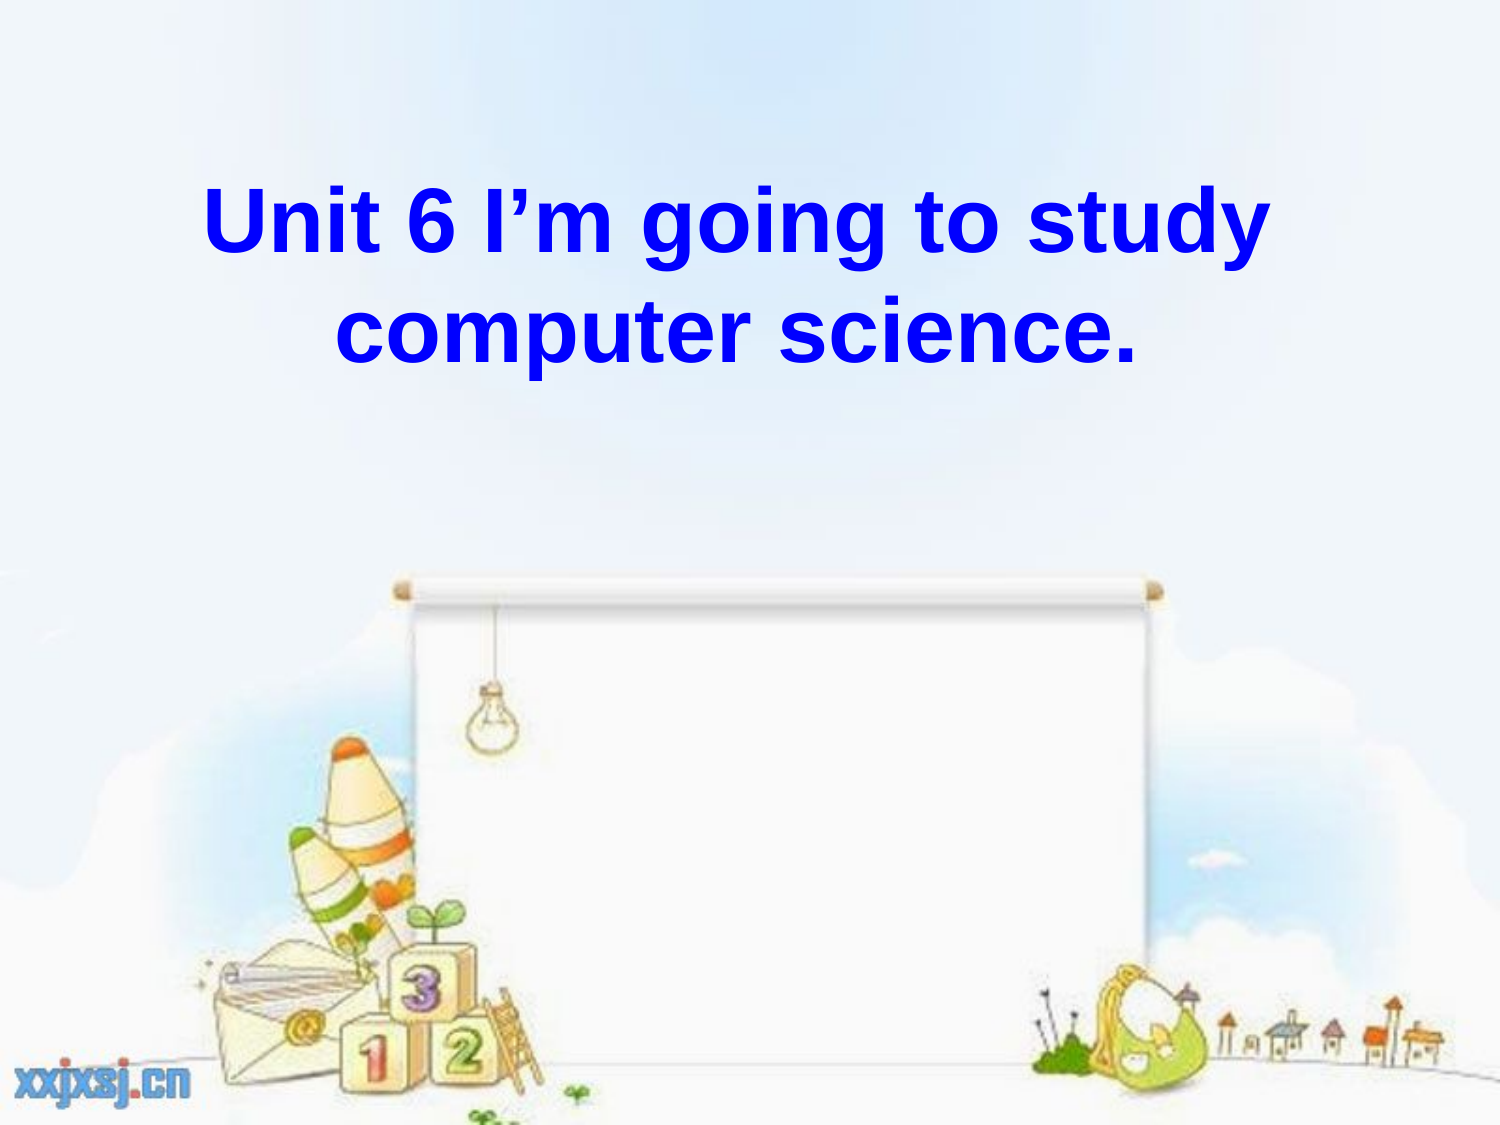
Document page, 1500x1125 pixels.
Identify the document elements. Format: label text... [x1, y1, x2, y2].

picture [0, 0, 1500, 1125]
title Unit 6 I’m going to study computer science. [99, 149, 1375, 392]
